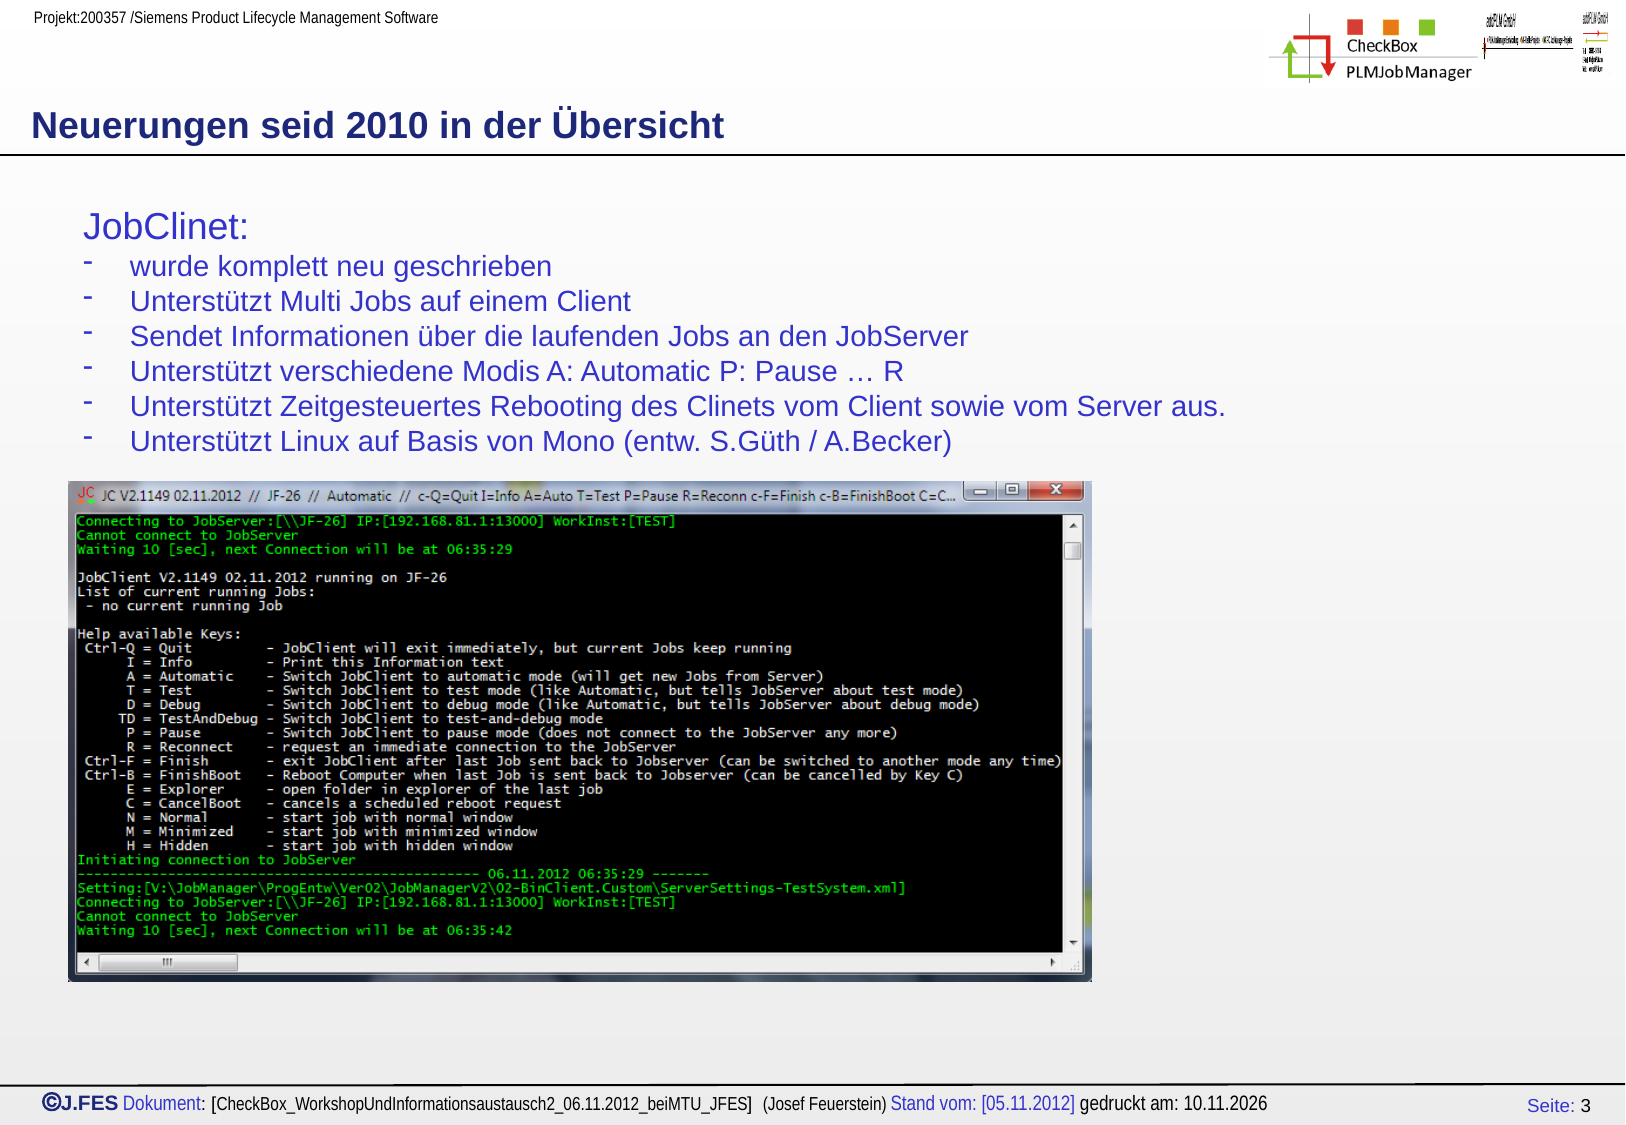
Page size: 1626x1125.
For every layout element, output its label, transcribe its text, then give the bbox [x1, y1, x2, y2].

picture [68, 481, 1093, 982]
text_box JobClinet: wurde komplett neu geschrieben Unterstützt Multi Jobs auf einem Client Sendet Informationen über die laufenden Jobs an den JobServer Unterstützt verschiedene Modis A: Automatic P: Pause … R Unterstützt Zeitgesteuertes Rebooting des Clinets vom Client sowie vom Server aus. Unterstützt Linux auf Basis von Mono (entw. S.Güth / A.Becker) [68, 195, 1547, 465]
title Neuerungen seid 2010 in der Übersicht [30, 73, 1600, 148]
picture [1263, 10, 1482, 73]
